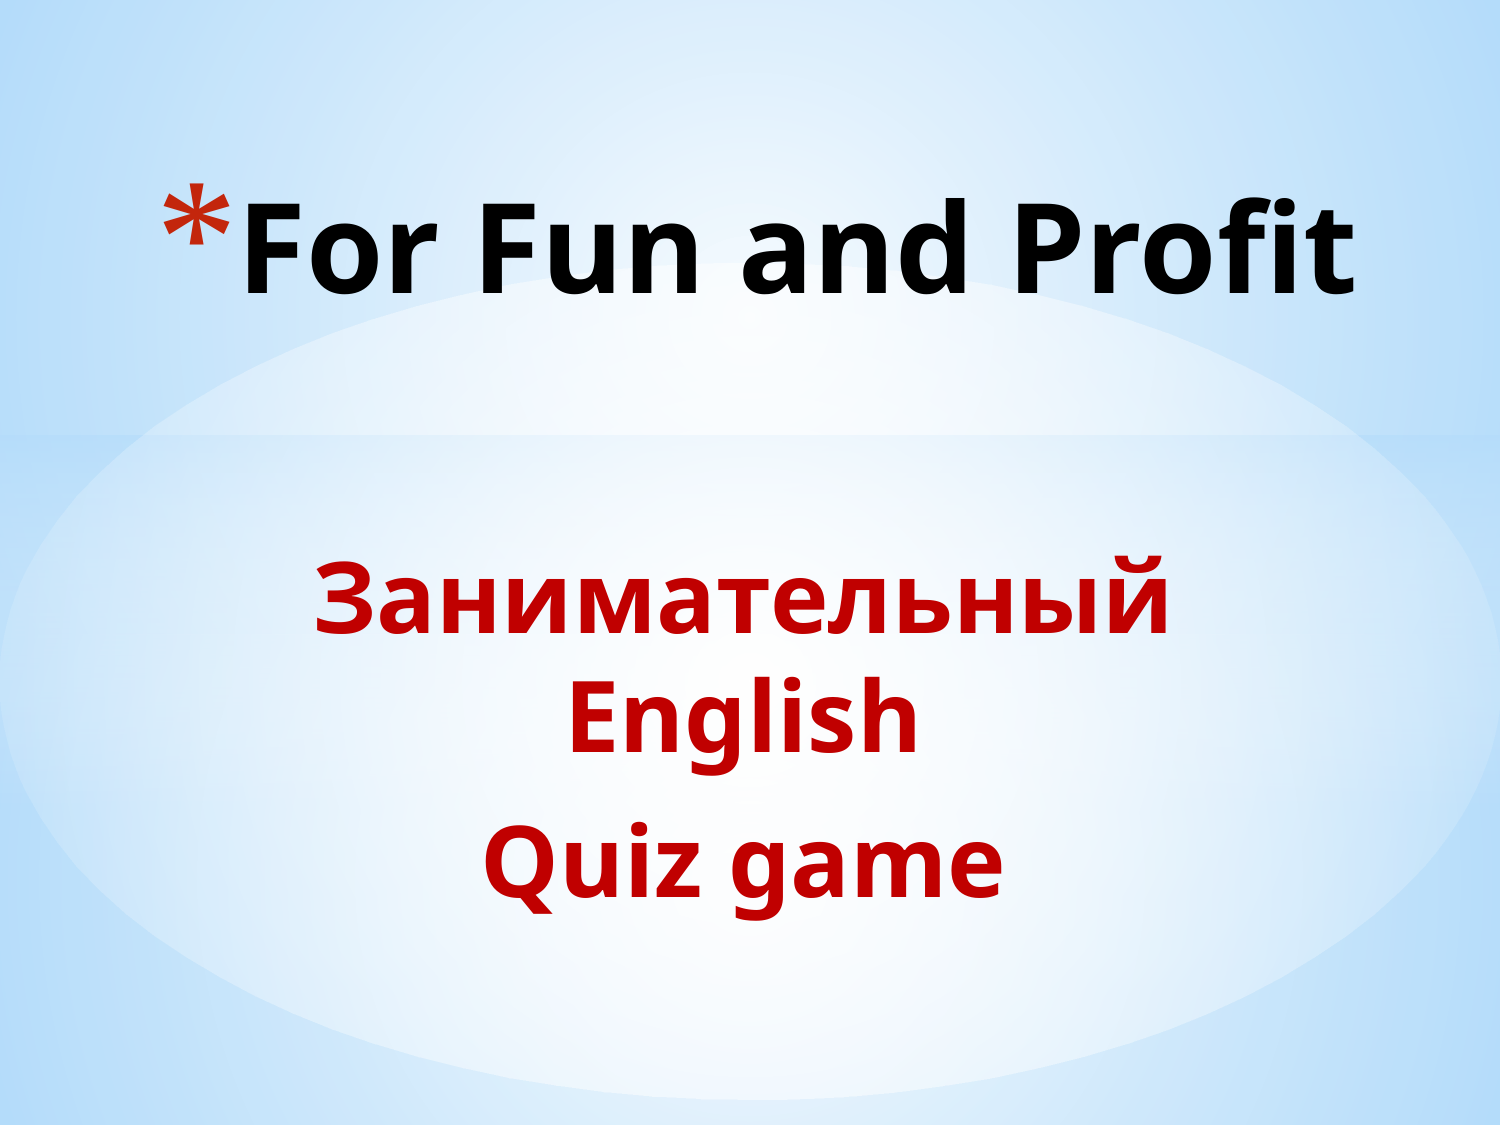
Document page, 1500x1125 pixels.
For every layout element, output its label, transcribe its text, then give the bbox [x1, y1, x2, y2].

title For Fun and Profit [112, 160, 1388, 492]
subtitle Занимательный English Quiz game [218, 527, 1269, 925]
